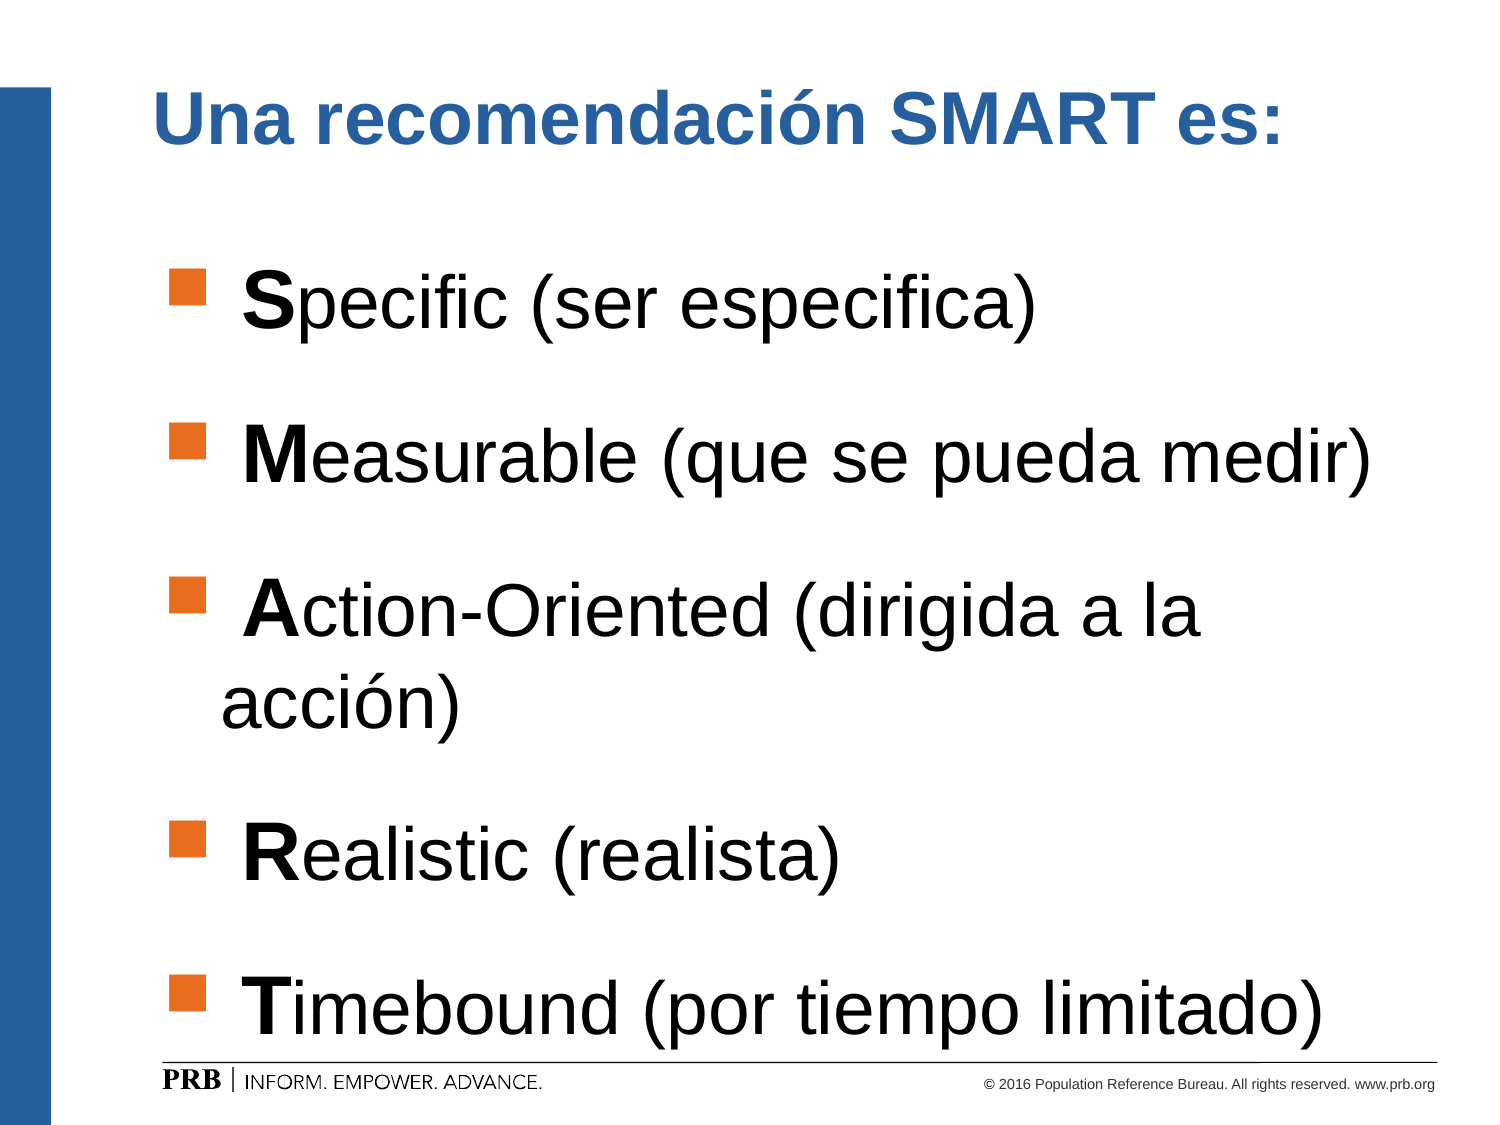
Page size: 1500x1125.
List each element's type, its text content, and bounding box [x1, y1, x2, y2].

list Specific (ser especifica) Measurable (que se pueda medir) Action-Oriented (dirigida a la acción) Realistic (realista) Timebound (por tiempo limitado) [148, 237, 1475, 1025]
title Una recomendación SMART es: [137, 62, 1407, 225]
